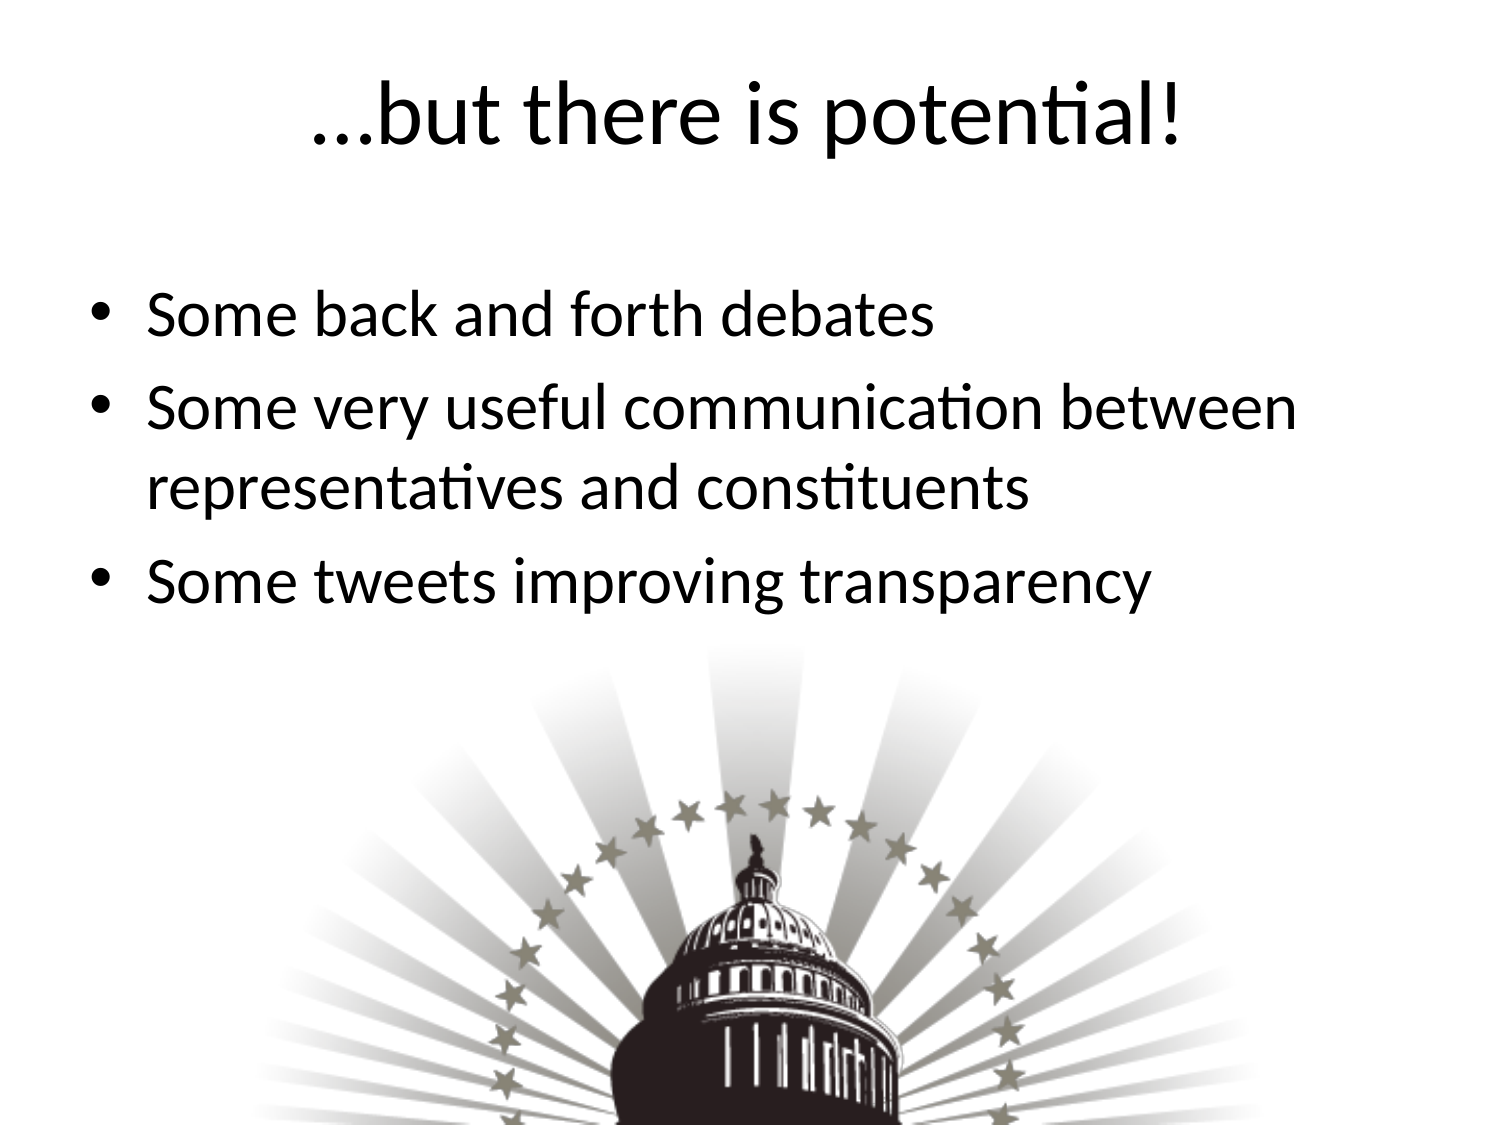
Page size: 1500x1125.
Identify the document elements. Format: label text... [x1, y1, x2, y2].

picture [198, 603, 1302, 1125]
list Some back and forth debates Some very useful communication between representatives and constituents Some tweets improving transparency [75, 262, 1425, 1005]
title …but there is potential! [75, 45, 1425, 233]
